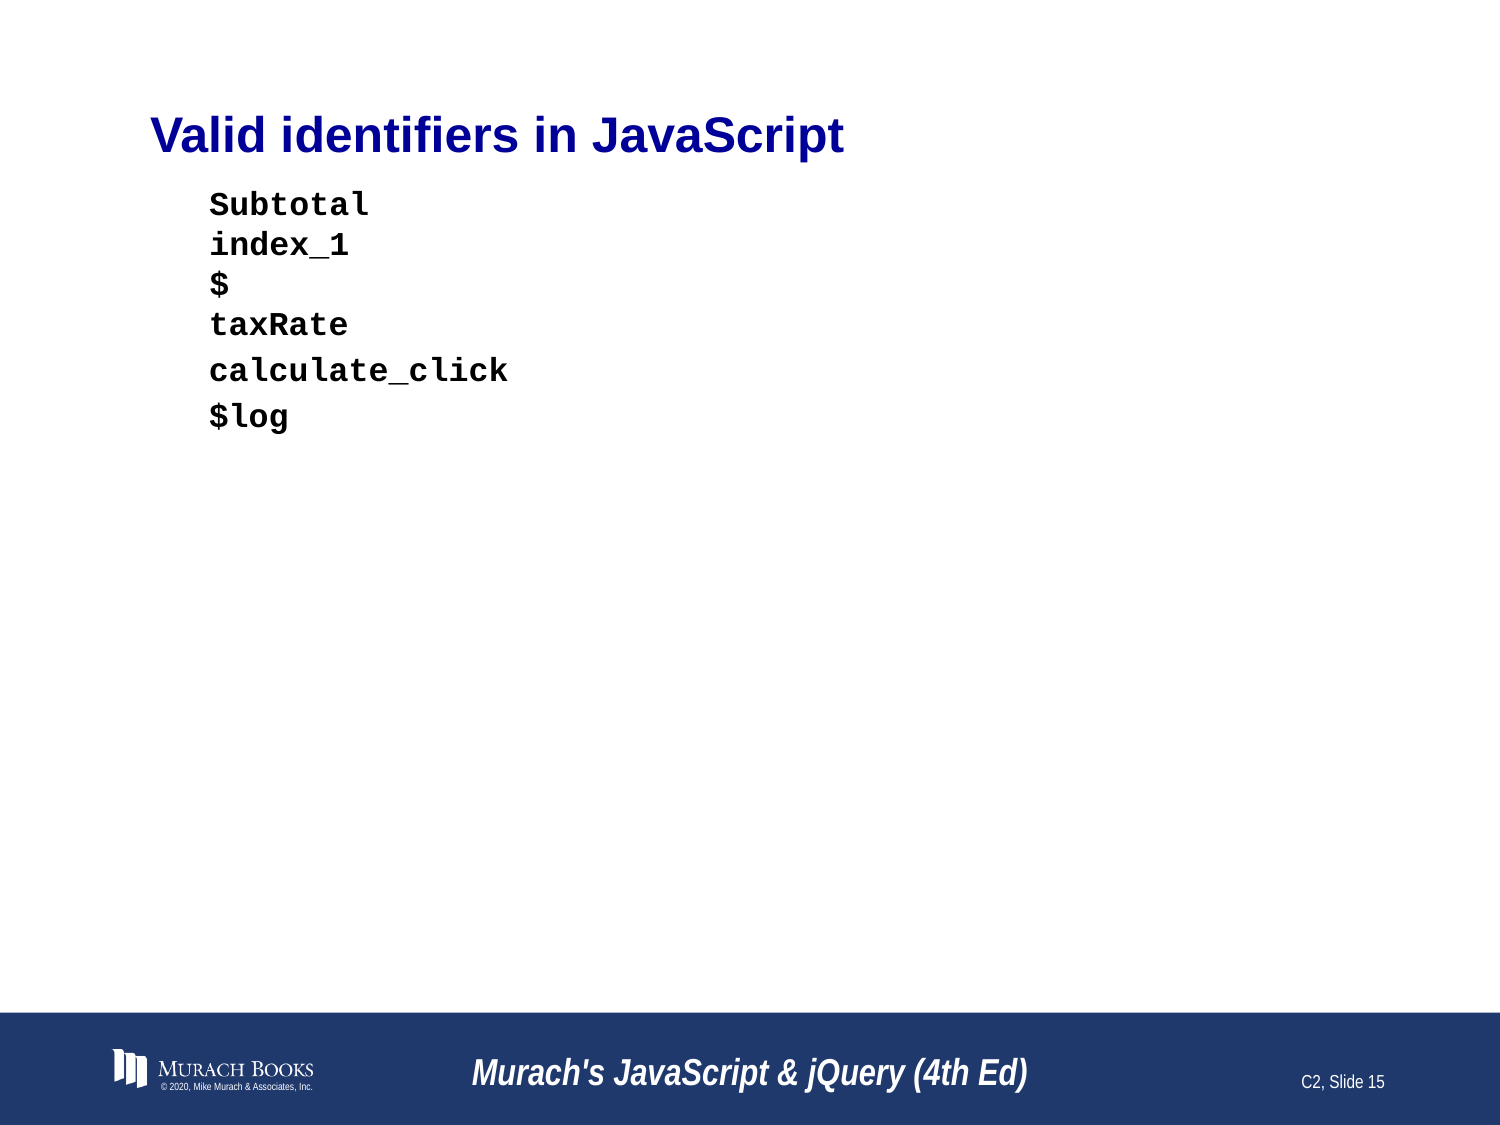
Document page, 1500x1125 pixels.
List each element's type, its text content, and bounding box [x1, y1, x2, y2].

footer © 2020, Mike Murach & Associates, Inc. [12, 1025, 463, 1100]
slide_number Murach's JavaScript & jQuery (4th Ed) [463, 1025, 1050, 1100]
slide_number C2, Slide 15 [1087, 1025, 1400, 1100]
title Valid identifiers in JavaScript [150, 102, 1350, 164]
list Subtotal index_1 $ taxRate calculate_click $log [137, 174, 1350, 975]
